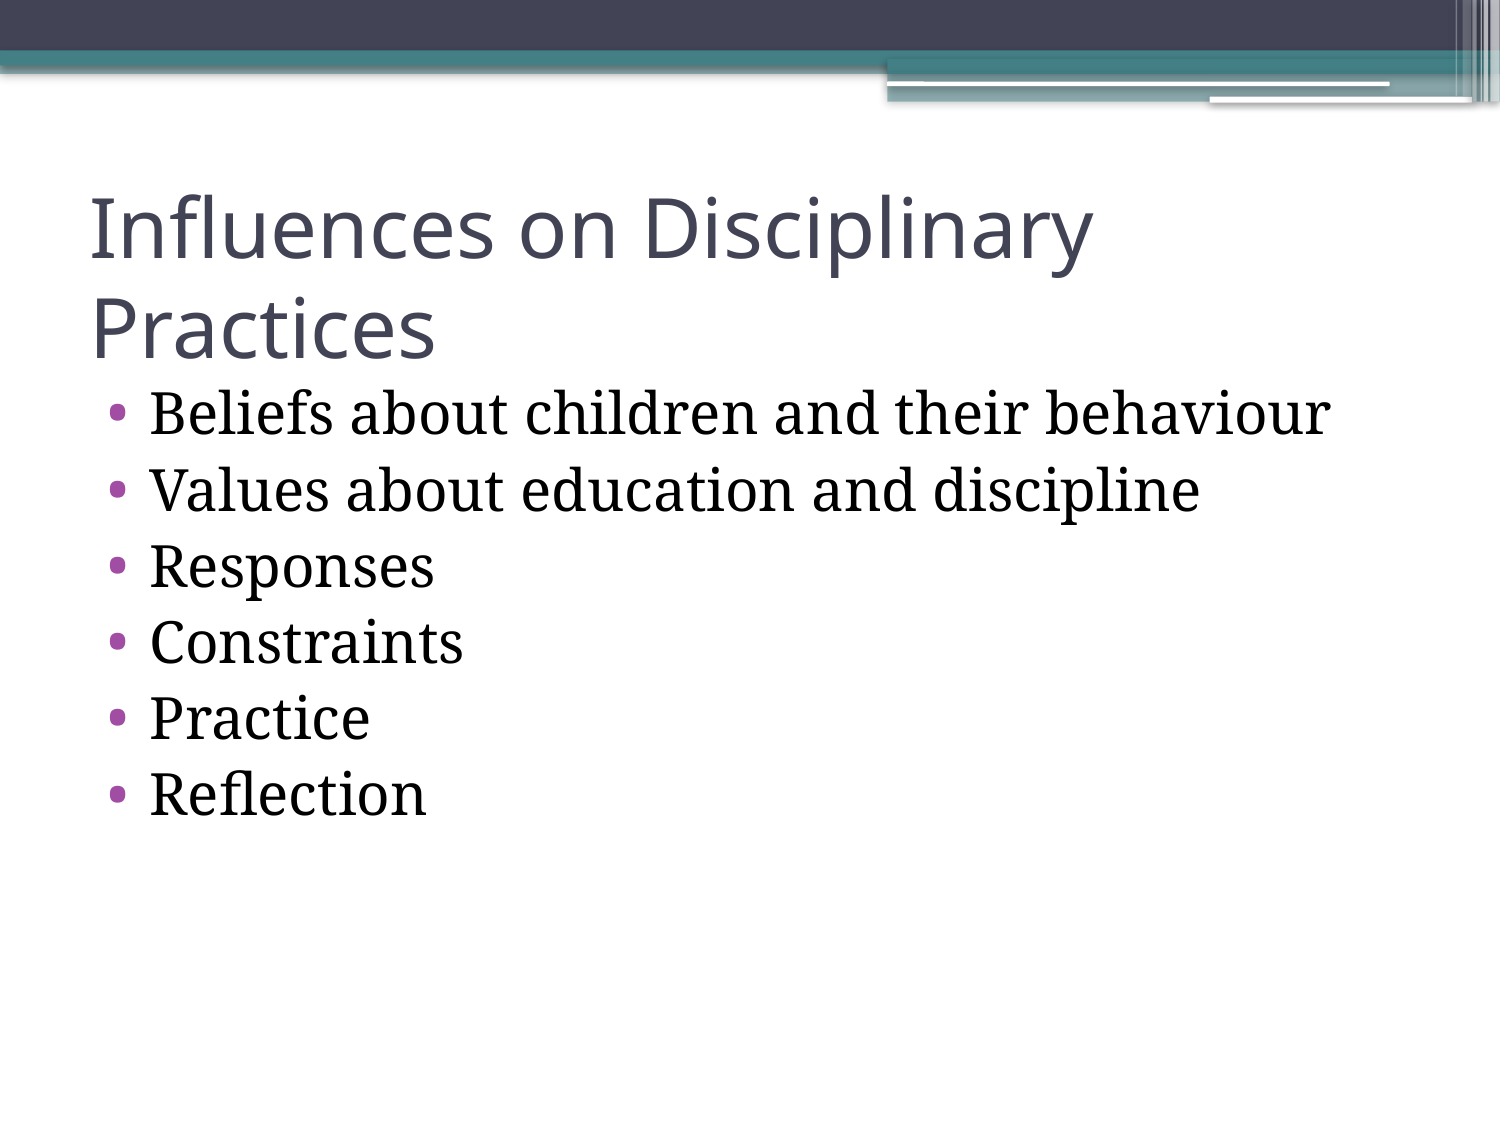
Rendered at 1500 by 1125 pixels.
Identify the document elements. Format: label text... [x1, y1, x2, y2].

title Influences on Disciplinary Practices [75, 187, 1425, 363]
list Beliefs about children and their behaviour Values about education and discipline Responses Constraints Practice Reflection [75, 368, 1425, 1079]
